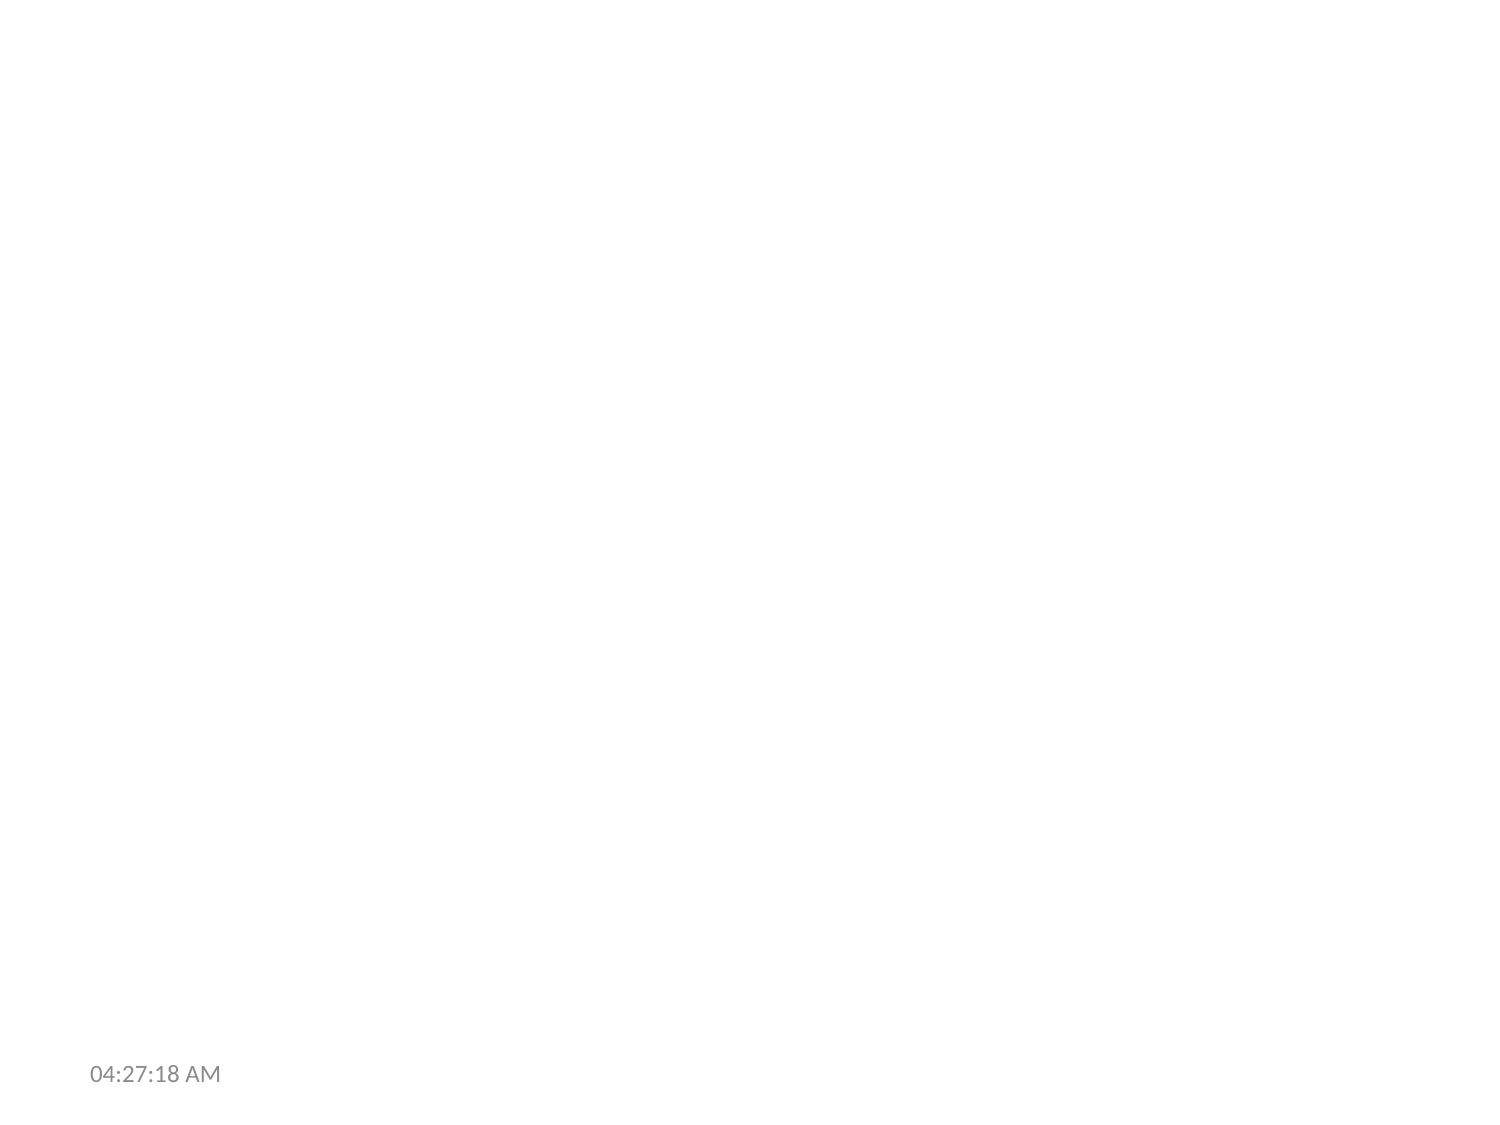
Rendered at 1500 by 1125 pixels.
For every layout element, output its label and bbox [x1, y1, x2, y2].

slide_number [75, 1042, 425, 1103]
